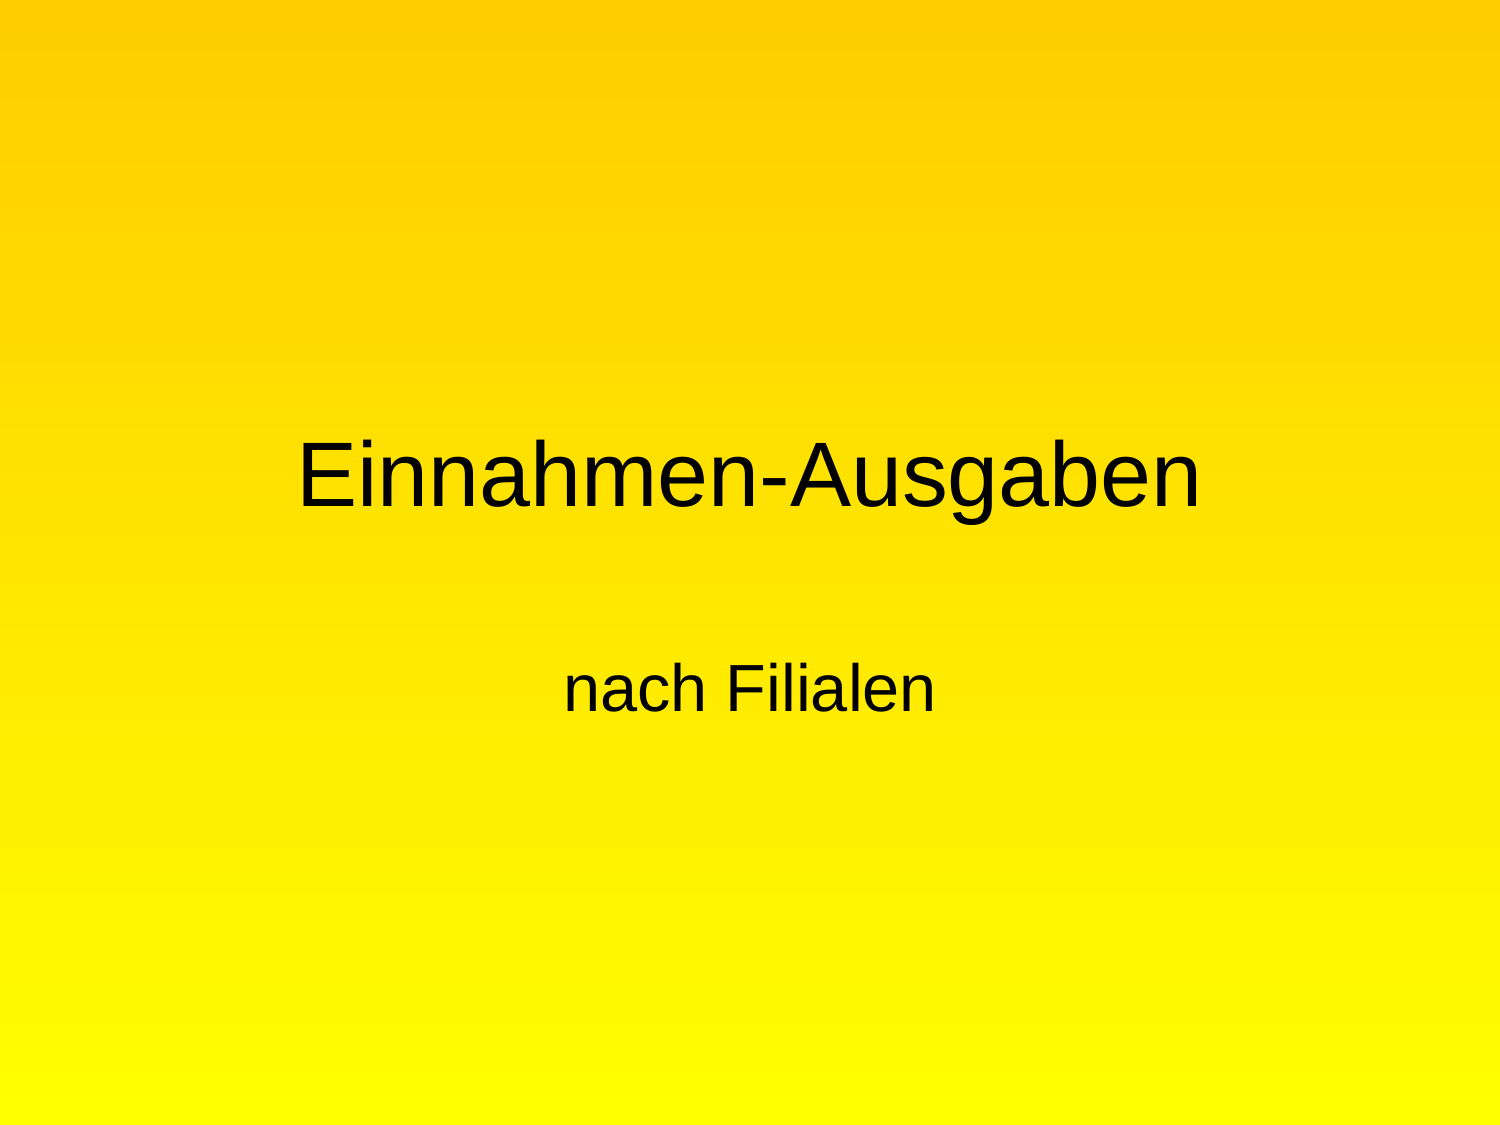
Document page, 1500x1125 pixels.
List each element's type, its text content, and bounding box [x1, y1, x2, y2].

title Einnahmen-Ausgaben [112, 349, 1388, 591]
subtitle nach Filialen [225, 637, 1275, 925]
